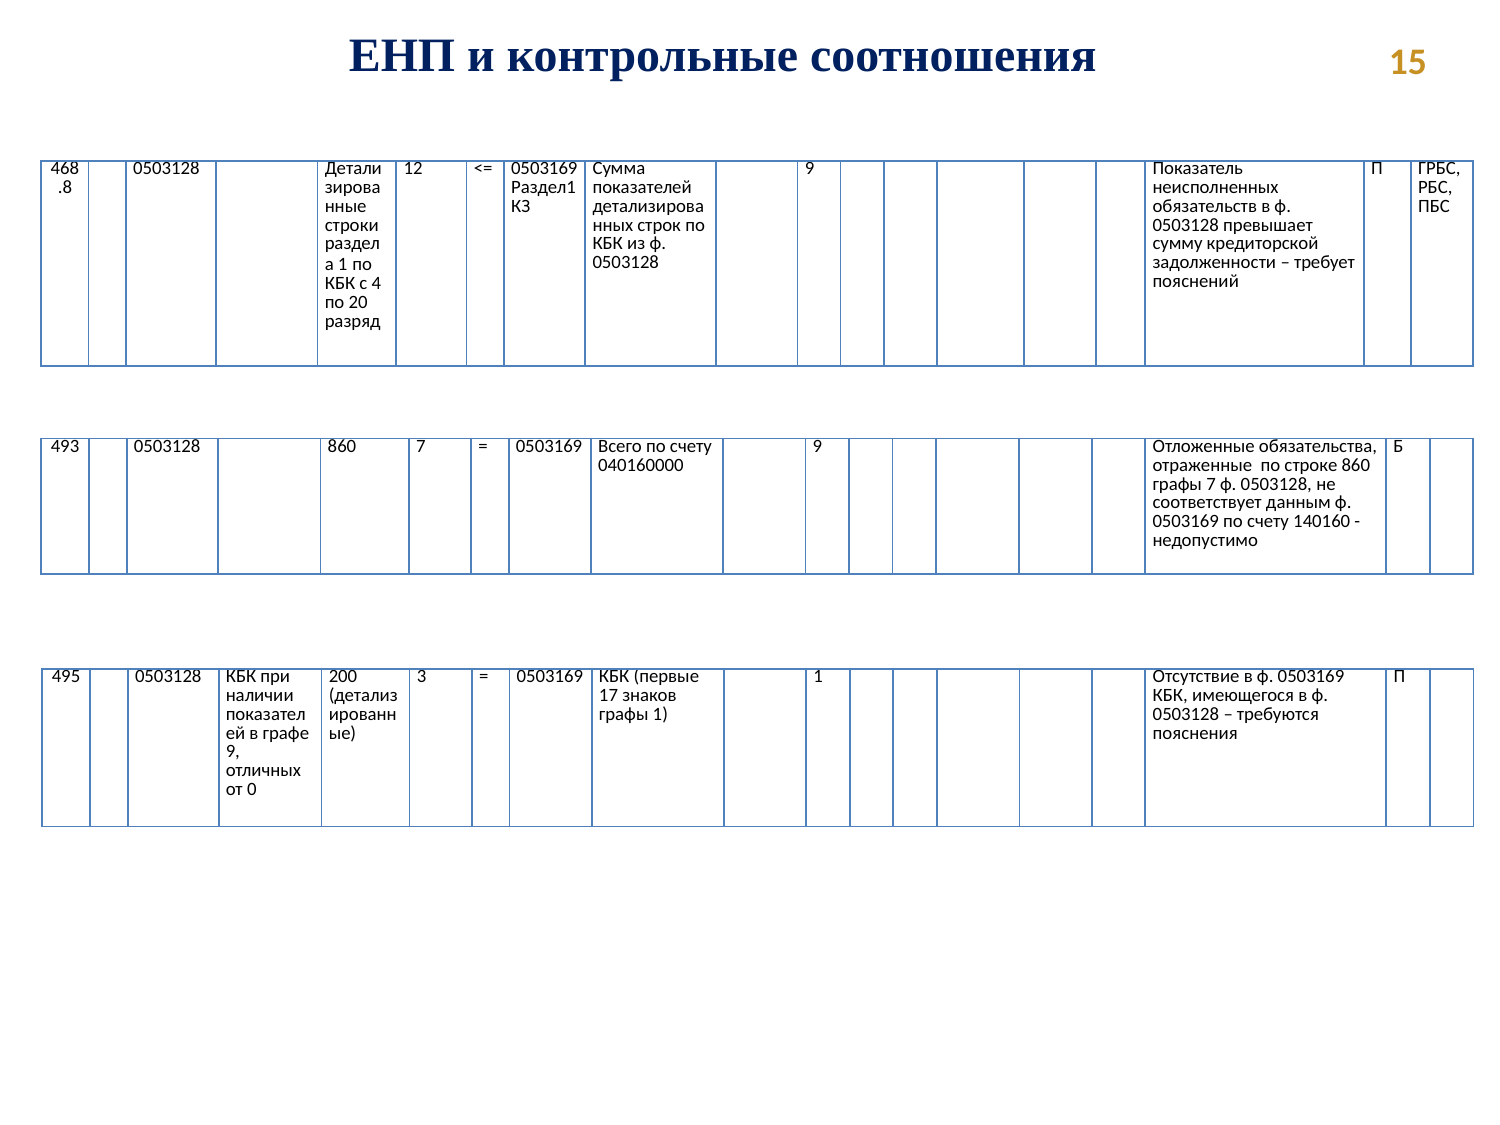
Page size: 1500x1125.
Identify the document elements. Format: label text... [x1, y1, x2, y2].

table_header [219, 439, 320, 573]
table_header [885, 162, 936, 365]
table_header Всего по счету 040160000 [592, 439, 722, 573]
table_header П [1387, 670, 1429, 826]
table_header 7 [410, 439, 470, 573]
table_header [717, 162, 797, 365]
table_header 860 [321, 439, 408, 573]
table_header 12 [397, 162, 466, 365]
table_header [938, 162, 1023, 365]
table_header [850, 439, 892, 573]
table_header [1020, 439, 1091, 573]
table_header [725, 670, 805, 826]
table_header 0503169 [510, 670, 591, 826]
table_header 9 [806, 439, 848, 573]
table_header [937, 439, 1018, 573]
table_header Отложенные обязательства, отраженные по строке 860 графы 7 ф. 0503128, не соответствует данным ф. 0503169 по счету 140160 - недопустимо [1146, 439, 1385, 573]
table_header [938, 670, 1019, 826]
table_header 3 [410, 670, 471, 826]
table_header Показатель неисполненных обязательств в ф. 0503128 превышает сумму кредиторской задолженности – требует пояснений [1146, 162, 1363, 365]
table_header 9 [798, 162, 840, 365]
table_header 200 (детализированные) [322, 670, 409, 826]
table_header КБК (первые 17 знаков графы 1) [593, 670, 723, 826]
table_header КБК при наличии показателей в графе 9, отличных от 0 [220, 670, 321, 826]
table_header = [473, 670, 509, 826]
table_header Детализированные строки раздела 1 по КБК с 4 по 20 разряд [318, 162, 395, 365]
table_header [841, 162, 883, 365]
table_header [1020, 670, 1091, 826]
table_header [1431, 670, 1473, 826]
table_header 495 [43, 670, 89, 826]
table_header [90, 439, 126, 573]
table_header 0503128 [128, 439, 217, 573]
table_header [894, 670, 936, 826]
table_header 0503128 [129, 670, 218, 826]
table_header [89, 162, 125, 365]
table_header 1 [807, 670, 849, 826]
table_header 0503169 Раздел1 КЗ [505, 162, 584, 365]
table_header <= [467, 162, 503, 365]
table_header [1097, 162, 1144, 365]
text_box ЕНП и контрольные соотношения [71, 16, 1376, 89]
table_header = [472, 439, 508, 573]
table_header [217, 162, 317, 365]
table_header [1093, 439, 1144, 573]
table_header [91, 670, 127, 826]
table_header Б [1387, 439, 1429, 573]
table_header ГРБС, РБС, ПБС [1412, 162, 1472, 365]
table_header [1093, 670, 1144, 826]
table_header Отсутствие в ф. 0503169 КБК, имеющегося в ф. 0503128 – требуются пояснения [1146, 670, 1385, 826]
table_header [724, 439, 805, 573]
table_header 0503128 [127, 162, 215, 365]
table_header [1431, 439, 1472, 573]
slide_number 15 [1365, 29, 1474, 90]
table_header 468.8 [42, 162, 88, 365]
table_header [893, 439, 935, 573]
table_header Сумма показателей детализированных строк по КБК из ф. 0503128 [586, 162, 715, 365]
table_header 493 [42, 439, 88, 573]
table_header [851, 670, 892, 826]
table_header 0503169 [510, 439, 590, 573]
table_header [1025, 162, 1095, 365]
table_header П [1365, 162, 1410, 365]
